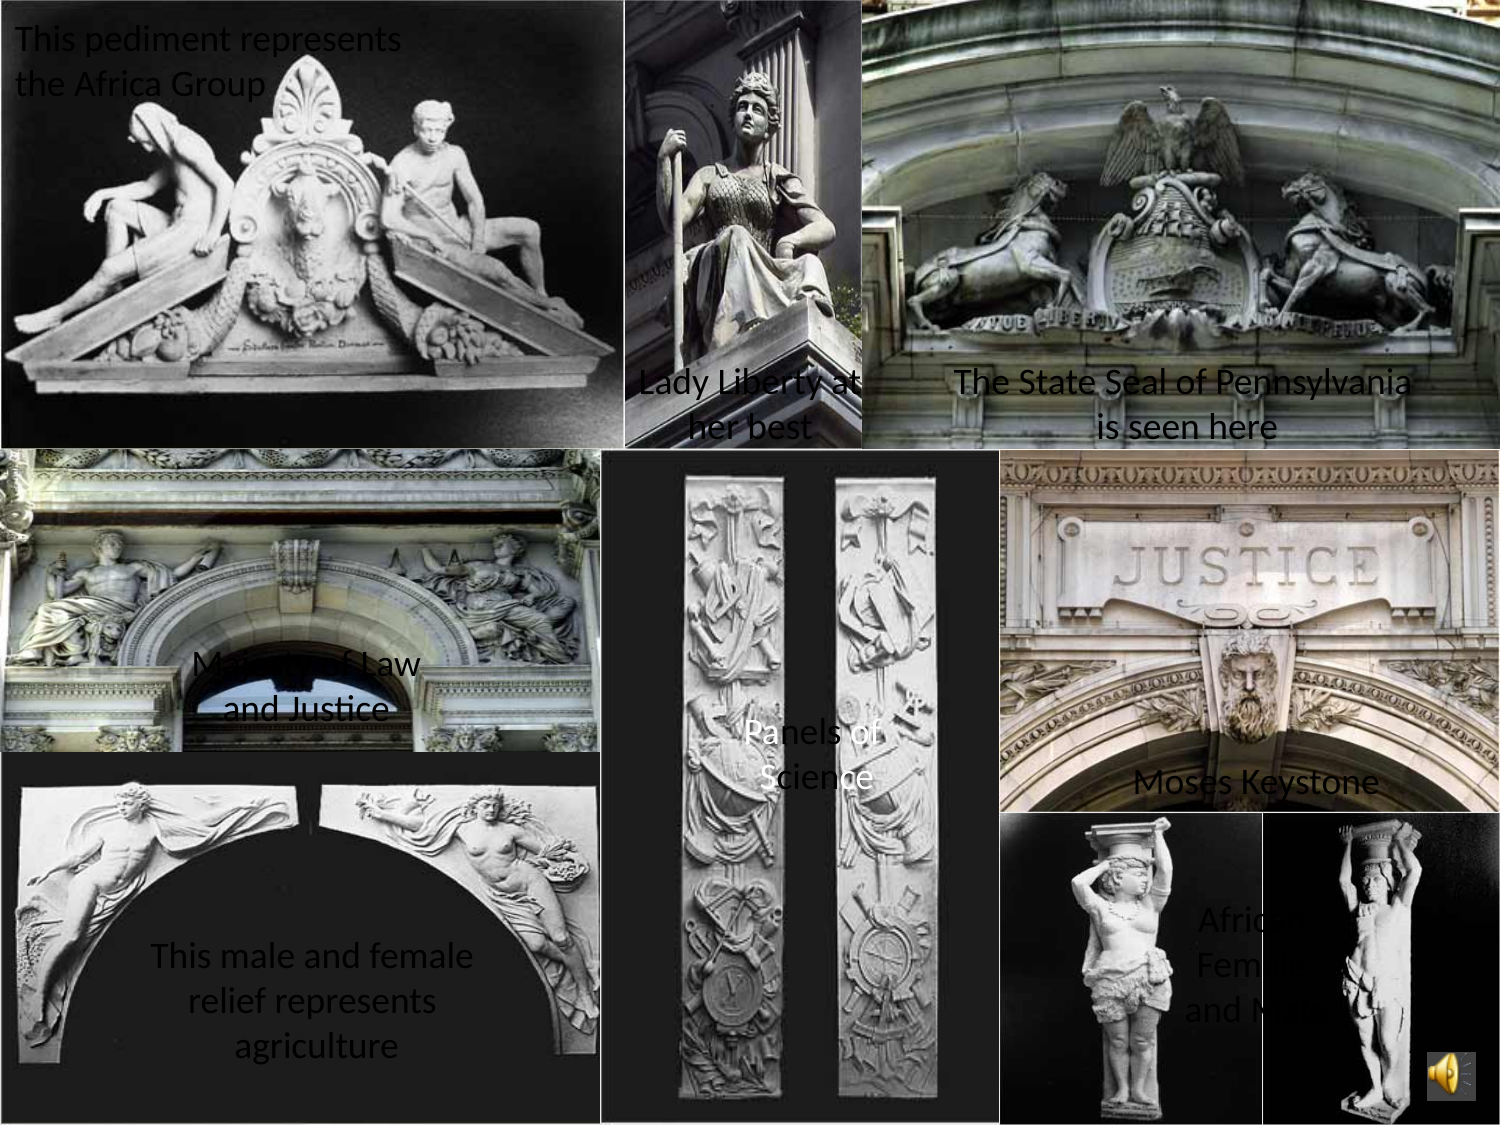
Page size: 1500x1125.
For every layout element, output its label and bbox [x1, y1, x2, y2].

picture [0, 0, 1500, 1125]
list [0, 0, 626, 448]
